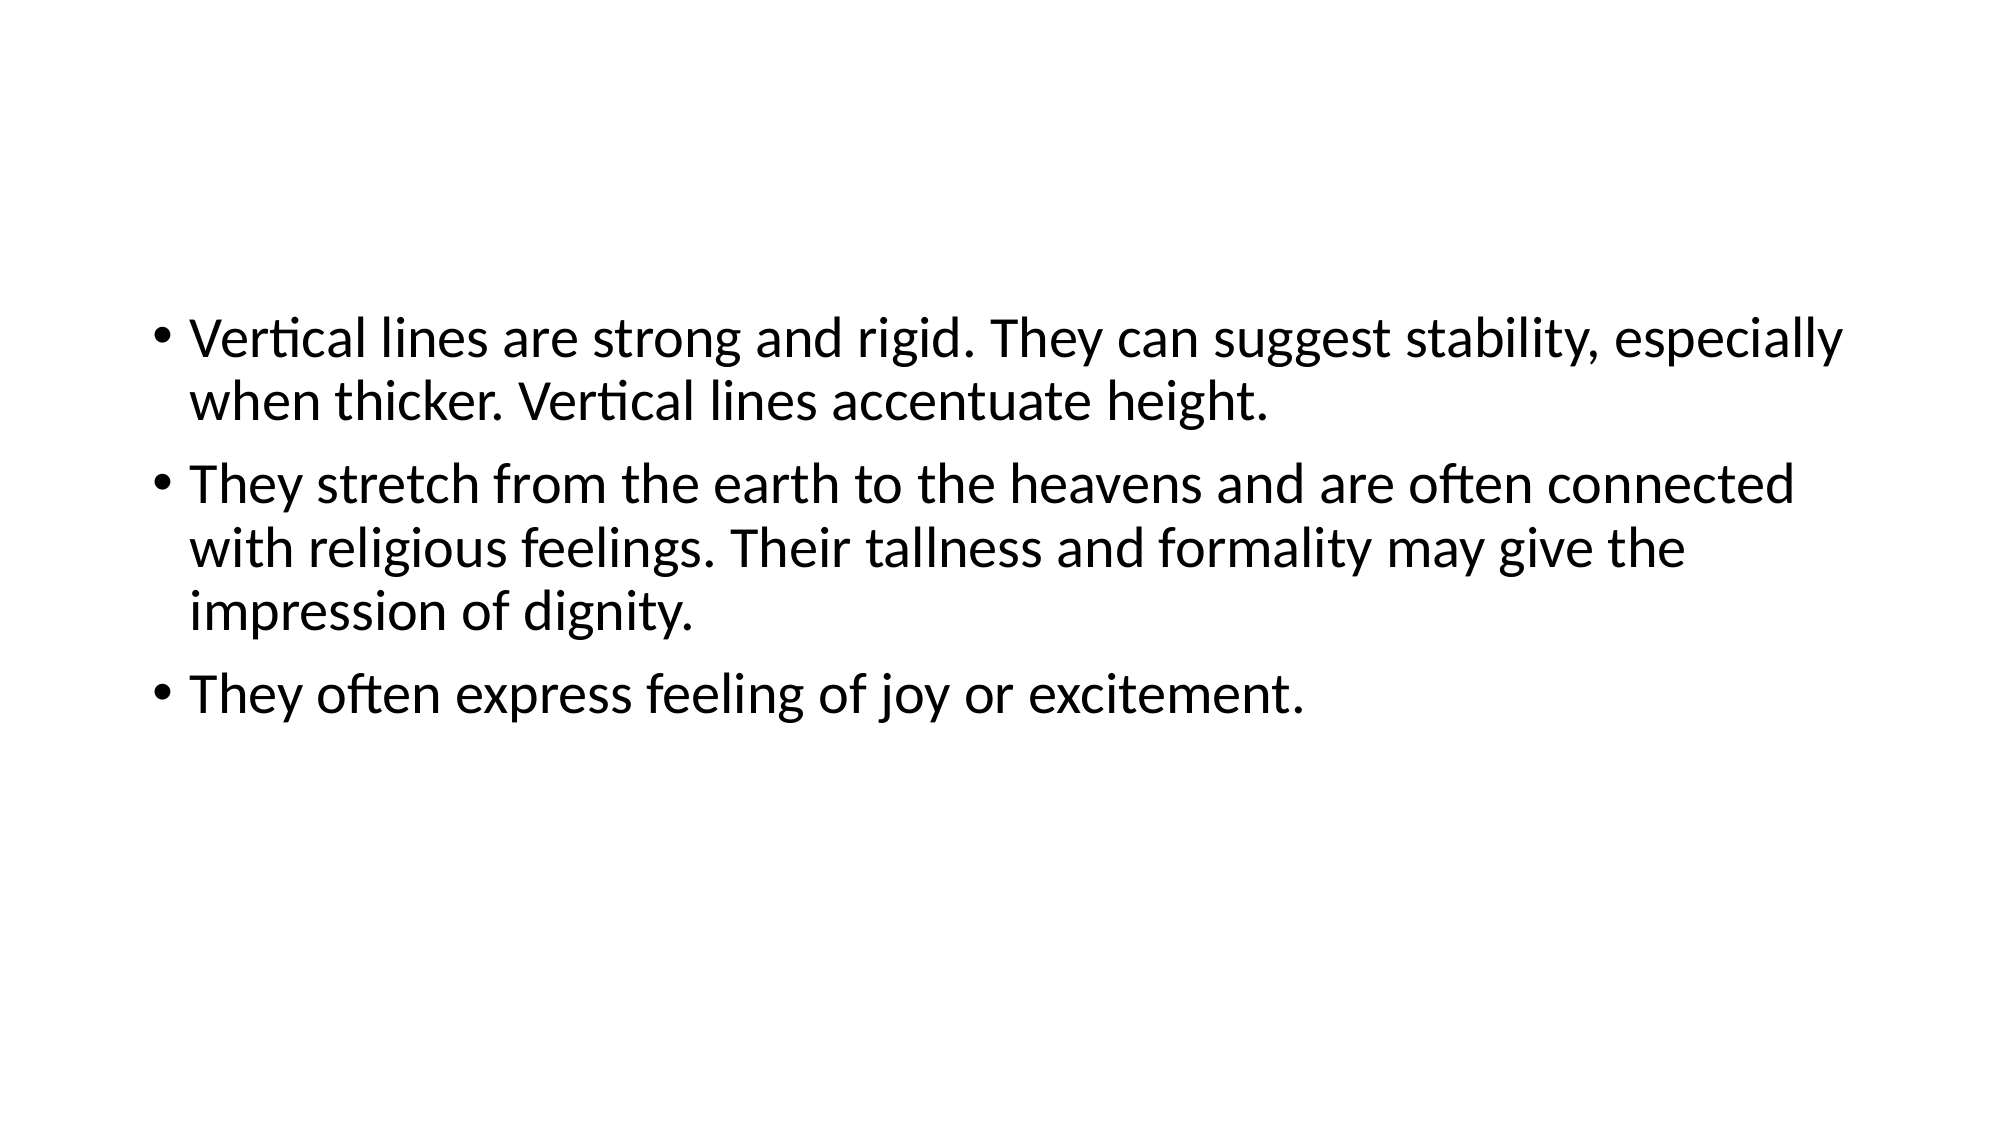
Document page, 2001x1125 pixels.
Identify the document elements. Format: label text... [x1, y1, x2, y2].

list Vertical lines are strong and rigid. They can suggest stability, especially when thicker. Vertical lines accentuate height. They stretch from the earth to the heavens and are often connected with religious feelings. Their tallness and formality may give the impression of dignity. They often express feeling of joy or excitement. [137, 299, 1863, 1014]
